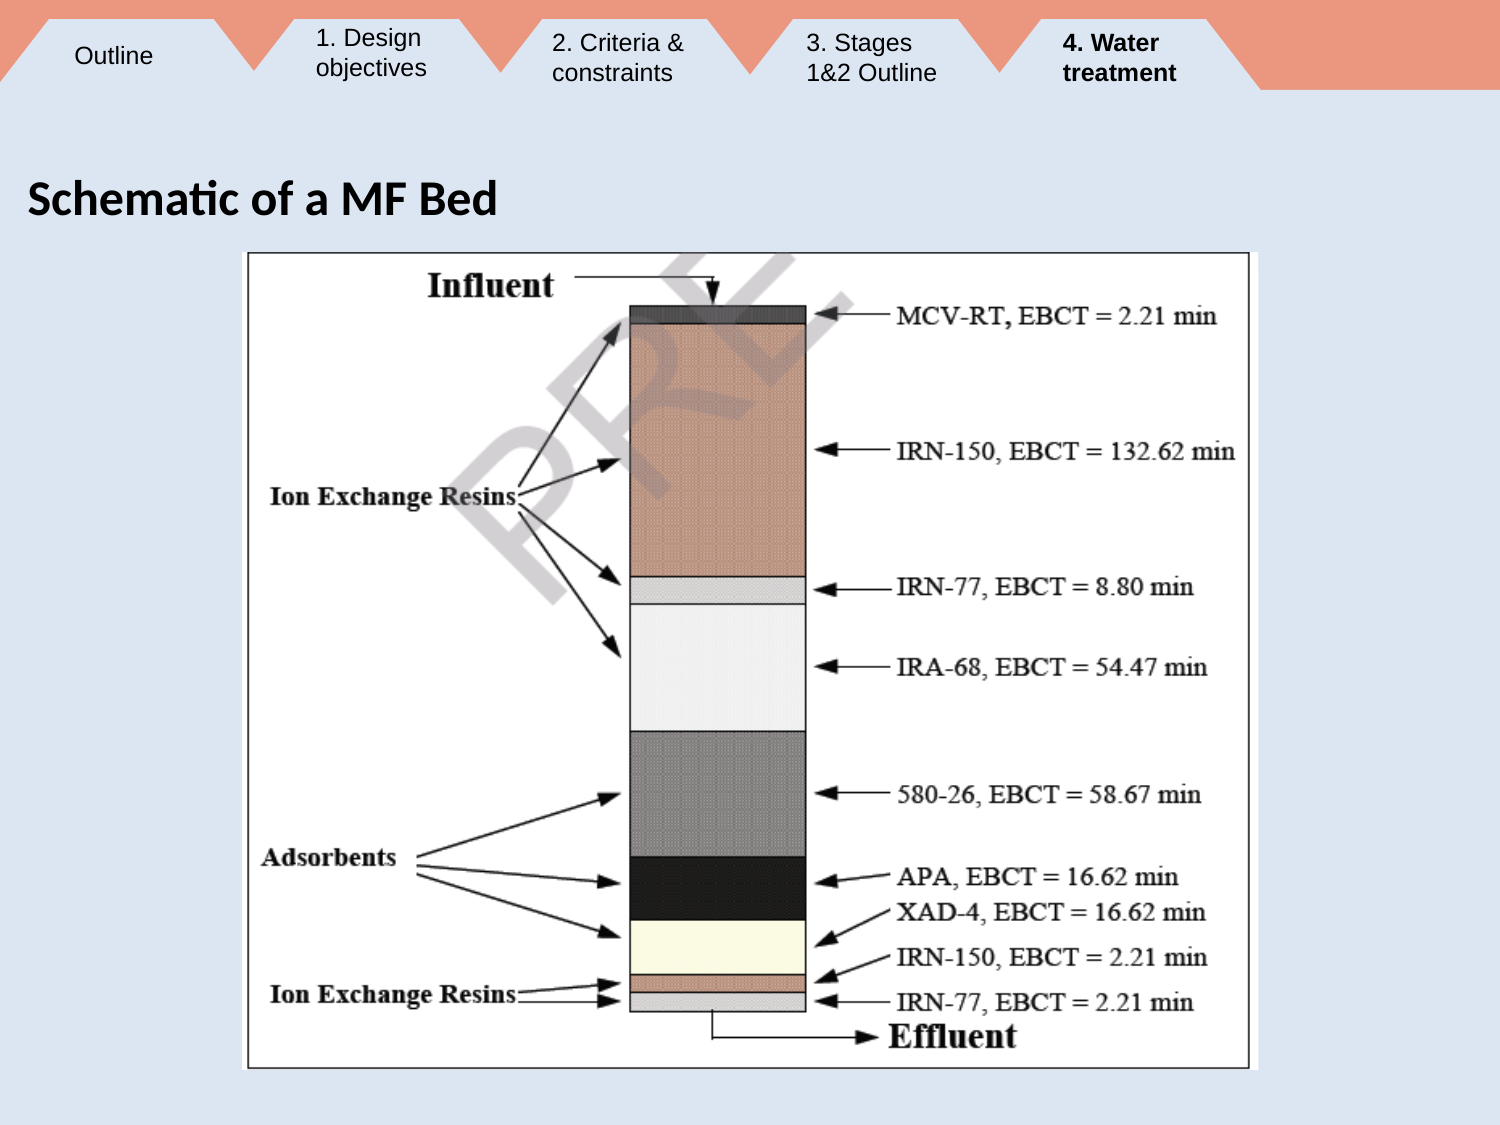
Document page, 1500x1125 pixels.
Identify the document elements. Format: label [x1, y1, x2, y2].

list [0, 0, 1500, 1125]
picture [241, 252, 1259, 1070]
